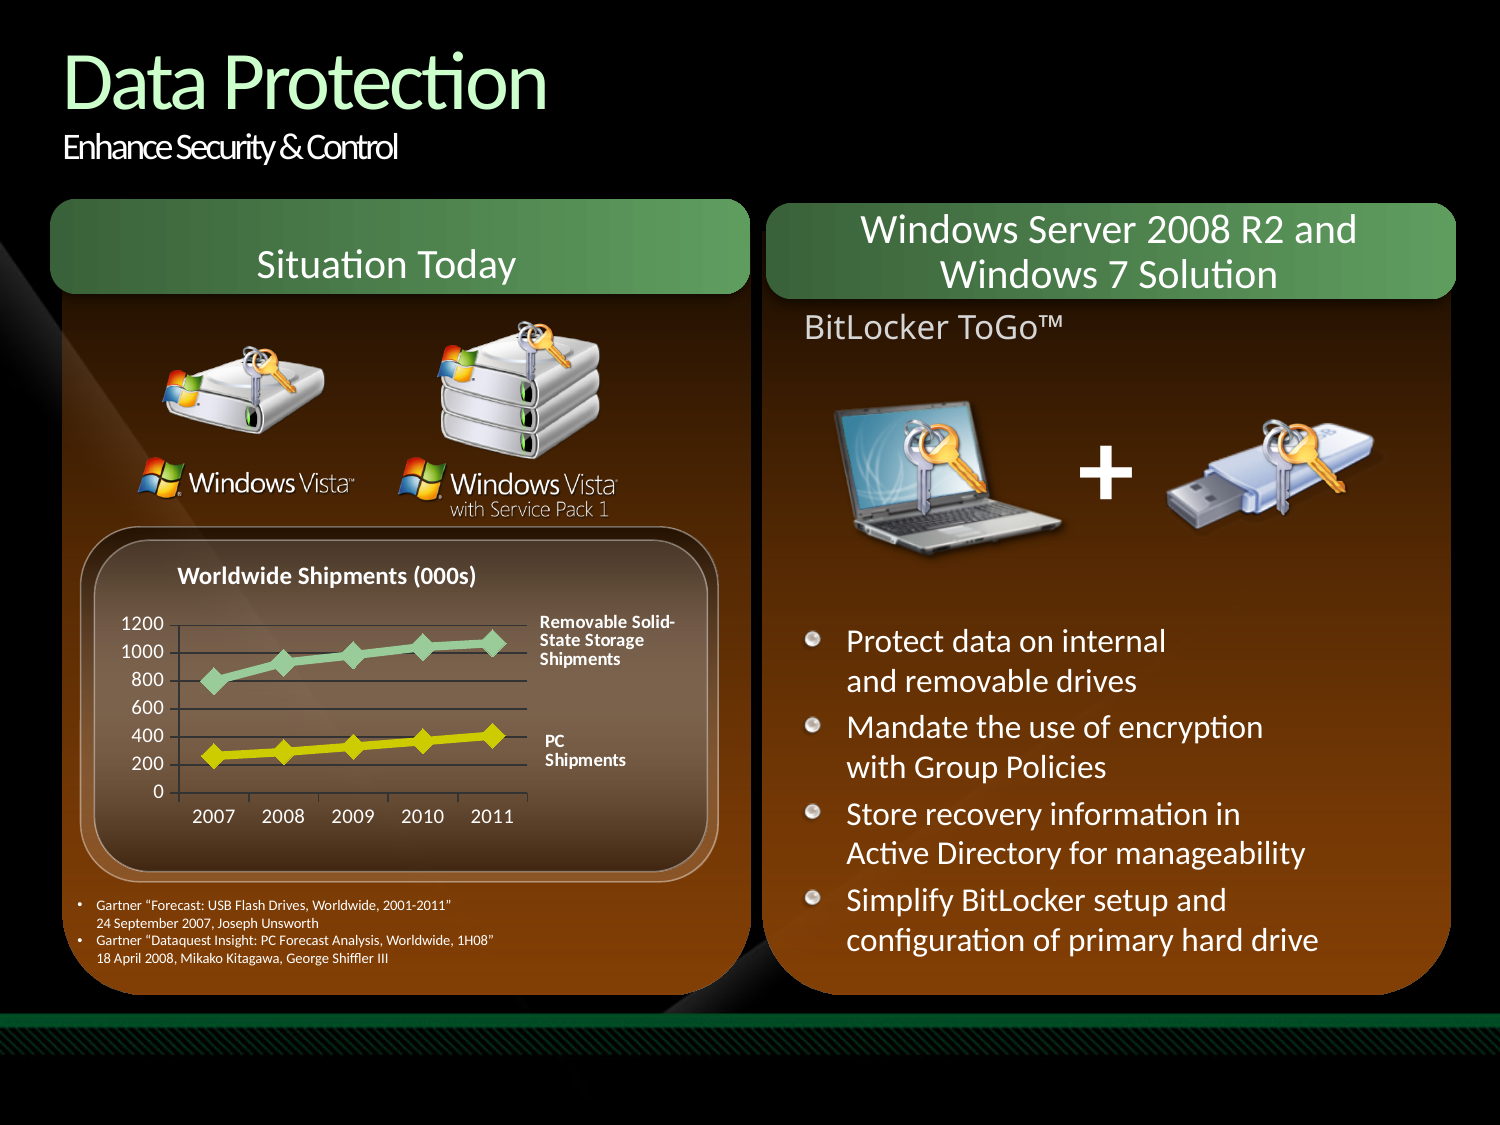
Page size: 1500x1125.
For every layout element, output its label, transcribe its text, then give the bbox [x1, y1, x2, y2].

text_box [80, 526, 719, 883]
text_box Gartner “Forecast: USB Flash Drives, Worldwide, 2001-2011” 24 September 2007, Joseph Unsworth Gartner “Dataquest Insight: PC Forecast Analysis, Worldwide, 1H08” 18 April 2008, Mikako Kitagawa, George Shiffler III [62, 888, 713, 974]
text_box [765, 202, 1457, 300]
text_box Protect data on internal and removable drives Mandate the use of encryption with Group Policies Store recovery information in Active Directory for manageability Simplify BitLocker setup and configuration of primary hard drive [784, 612, 1482, 966]
chart [87, 598, 701, 867]
text_box Windows Server 2008 R2 and Windows 7 Solution [787, 207, 1432, 298]
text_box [829, 369, 1397, 594]
text_box [62, 291, 751, 995]
picture [0, 0, 1500, 1125]
text_box Situation Today [64, 242, 709, 288]
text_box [137, 319, 620, 520]
text_box BitLocker ToGo™ [803, 310, 1479, 348]
text_box [50, 198, 751, 295]
text_box [762, 295, 1450, 995]
title Data Protection Enhance Security & Control [62, 37, 1438, 211]
